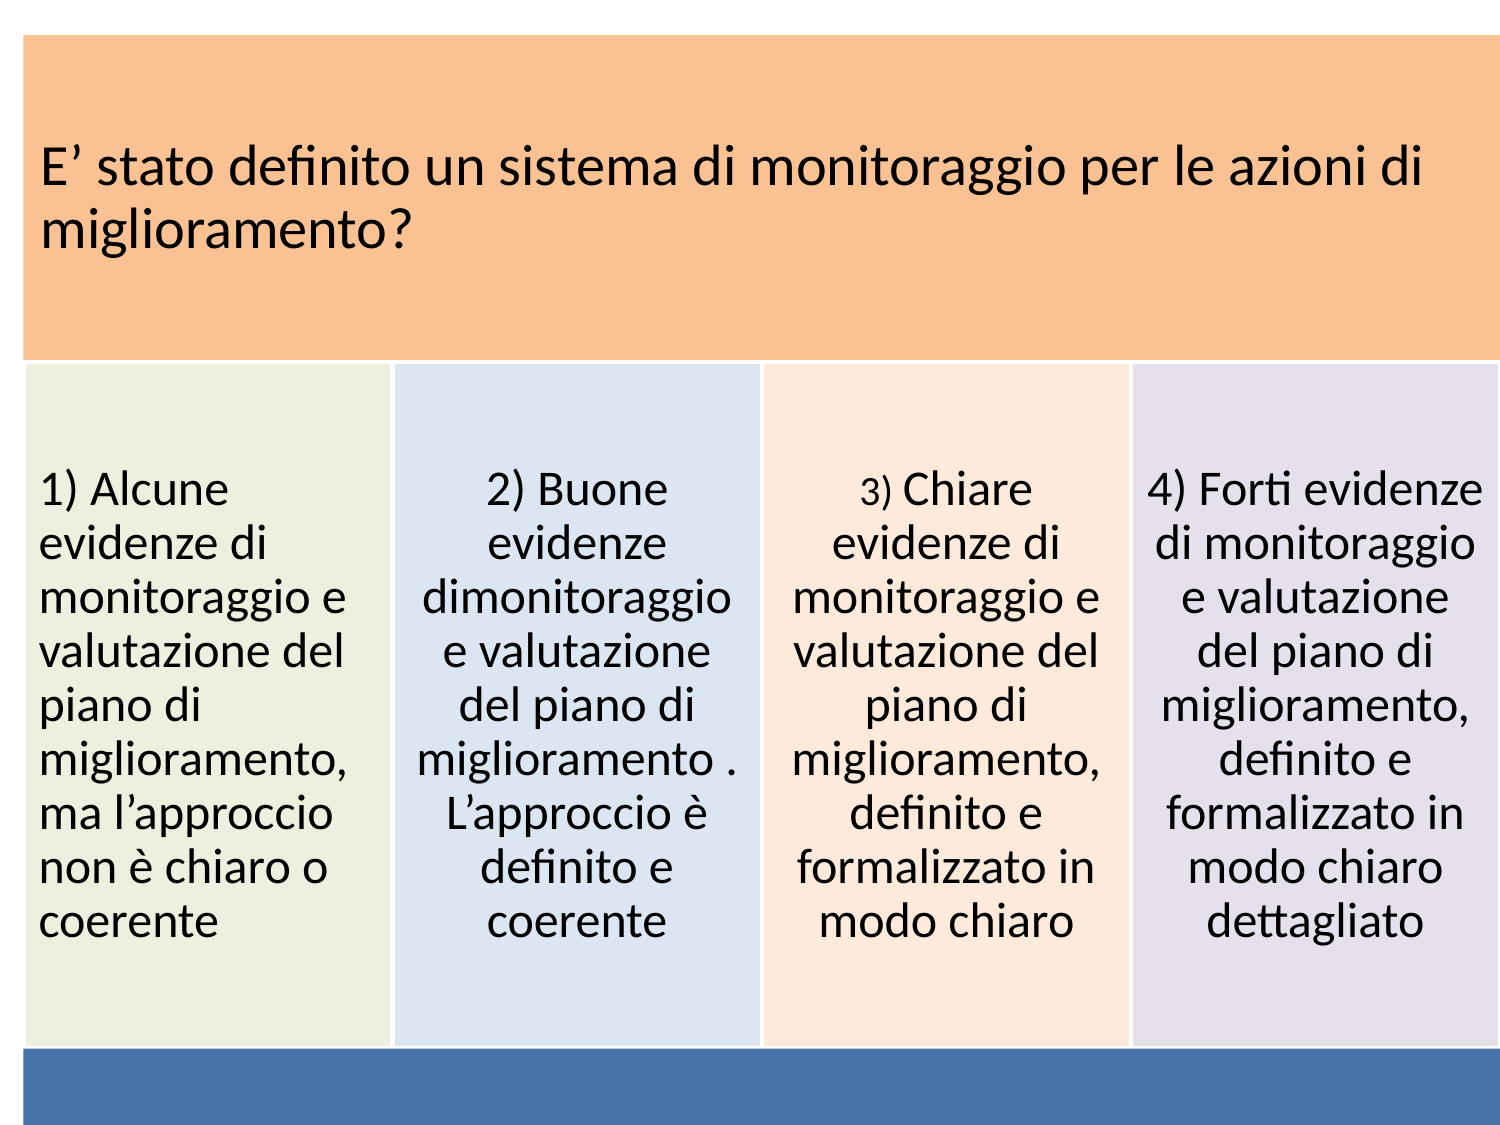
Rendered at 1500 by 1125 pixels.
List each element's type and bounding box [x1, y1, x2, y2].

text_box [23, 34, 1500, 1125]
